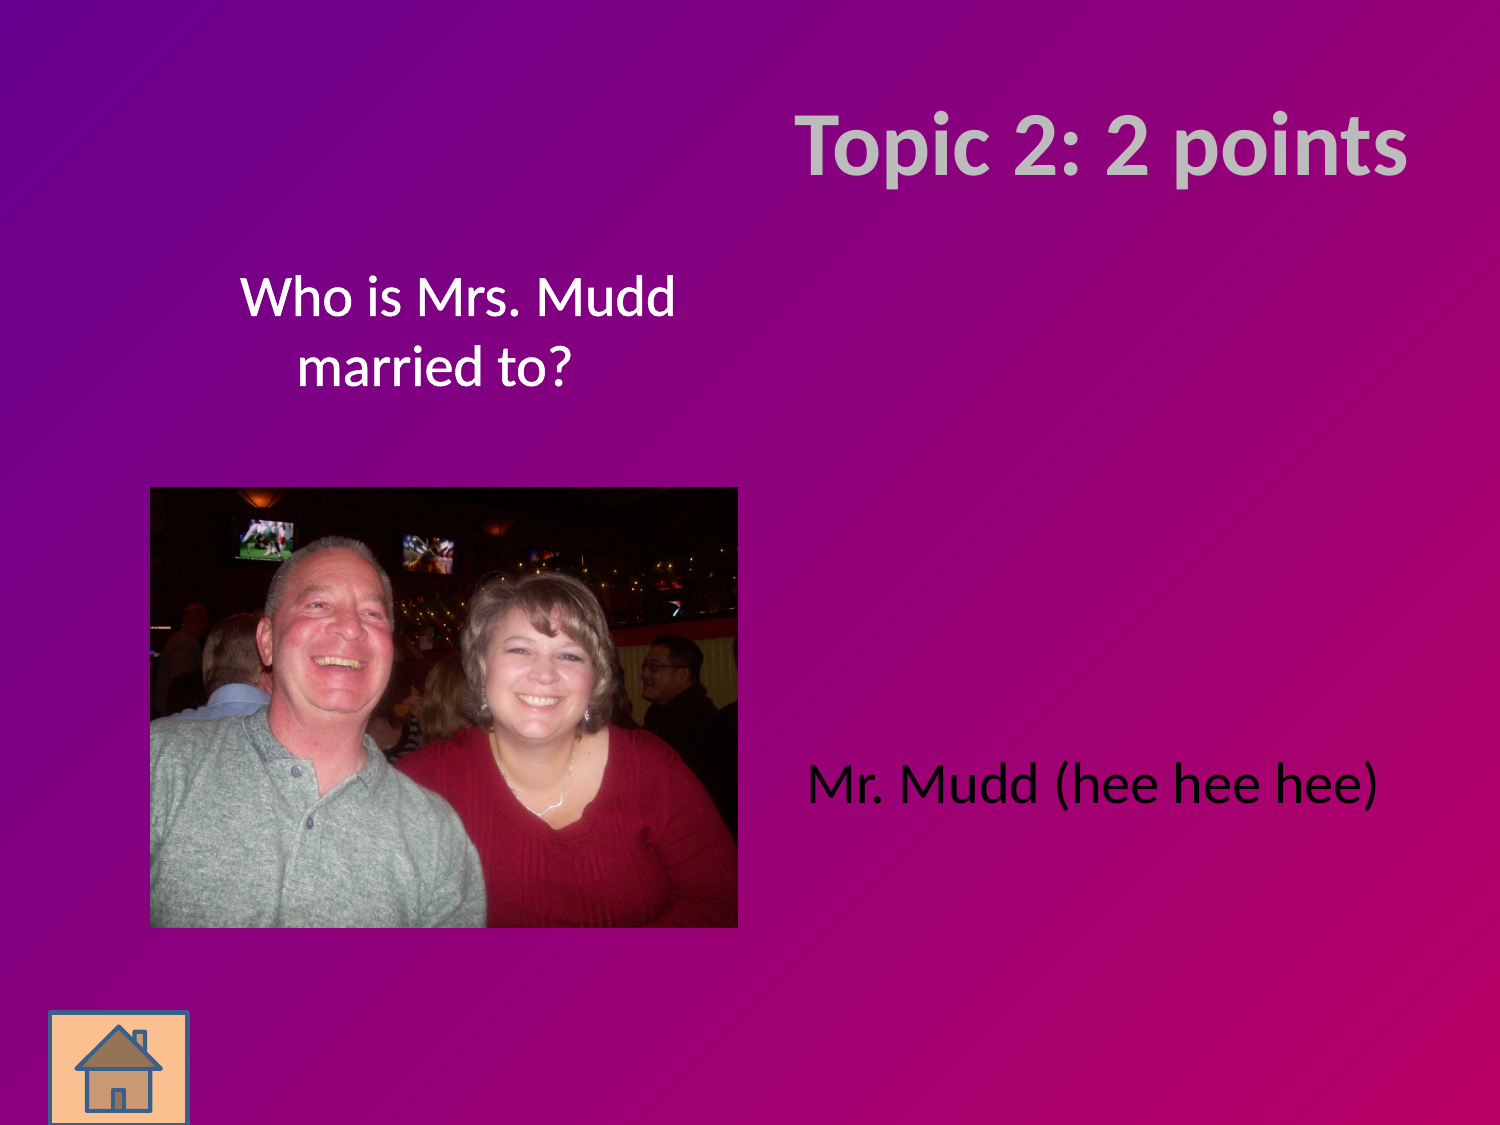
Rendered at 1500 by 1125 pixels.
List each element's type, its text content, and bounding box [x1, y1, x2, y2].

title Topic 2: 2 points [75, 45, 1425, 233]
text_box [48, 1010, 190, 1125]
list Mr. Mudd (hee hee hee) [762, 737, 1425, 1005]
picture [149, 487, 738, 929]
list Who is Mrs. Mudd married to? [225, 249, 888, 993]
